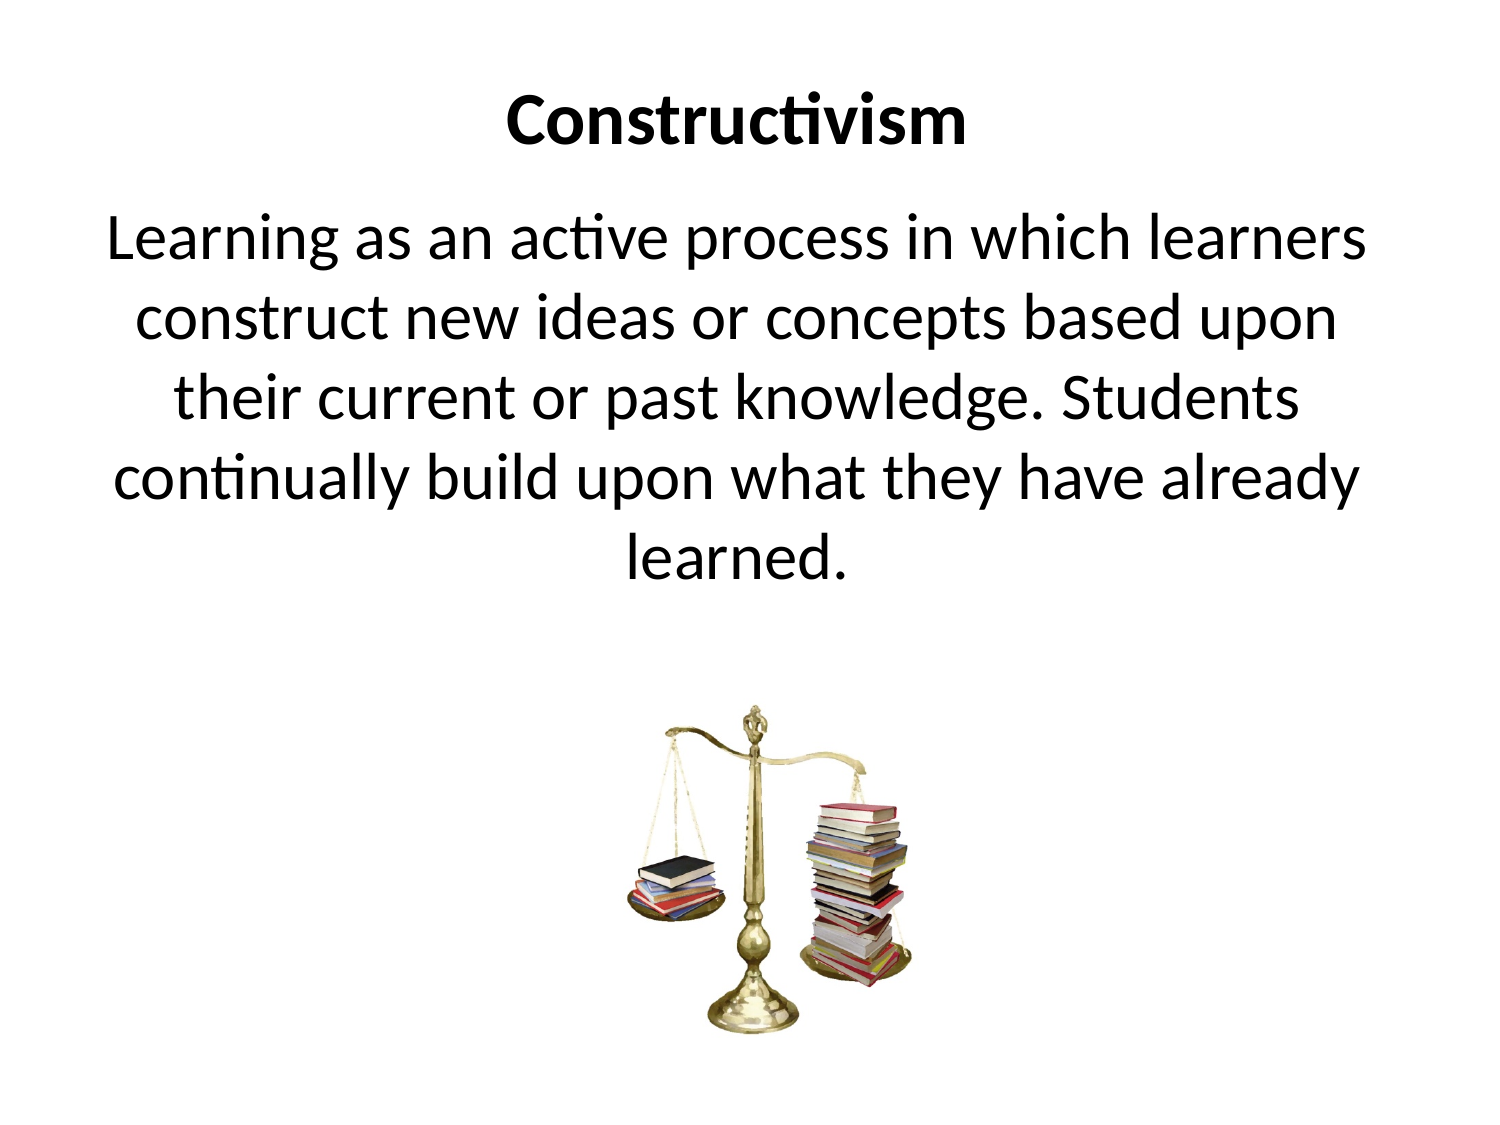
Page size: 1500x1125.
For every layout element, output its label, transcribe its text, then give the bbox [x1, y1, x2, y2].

text_box Constructivism Learning as an active process in which learners construct new ideas or concepts based upon their current or past knowledge. Students continually build upon what they have already learned. [62, 62, 1413, 601]
picture [612, 687, 923, 1048]
